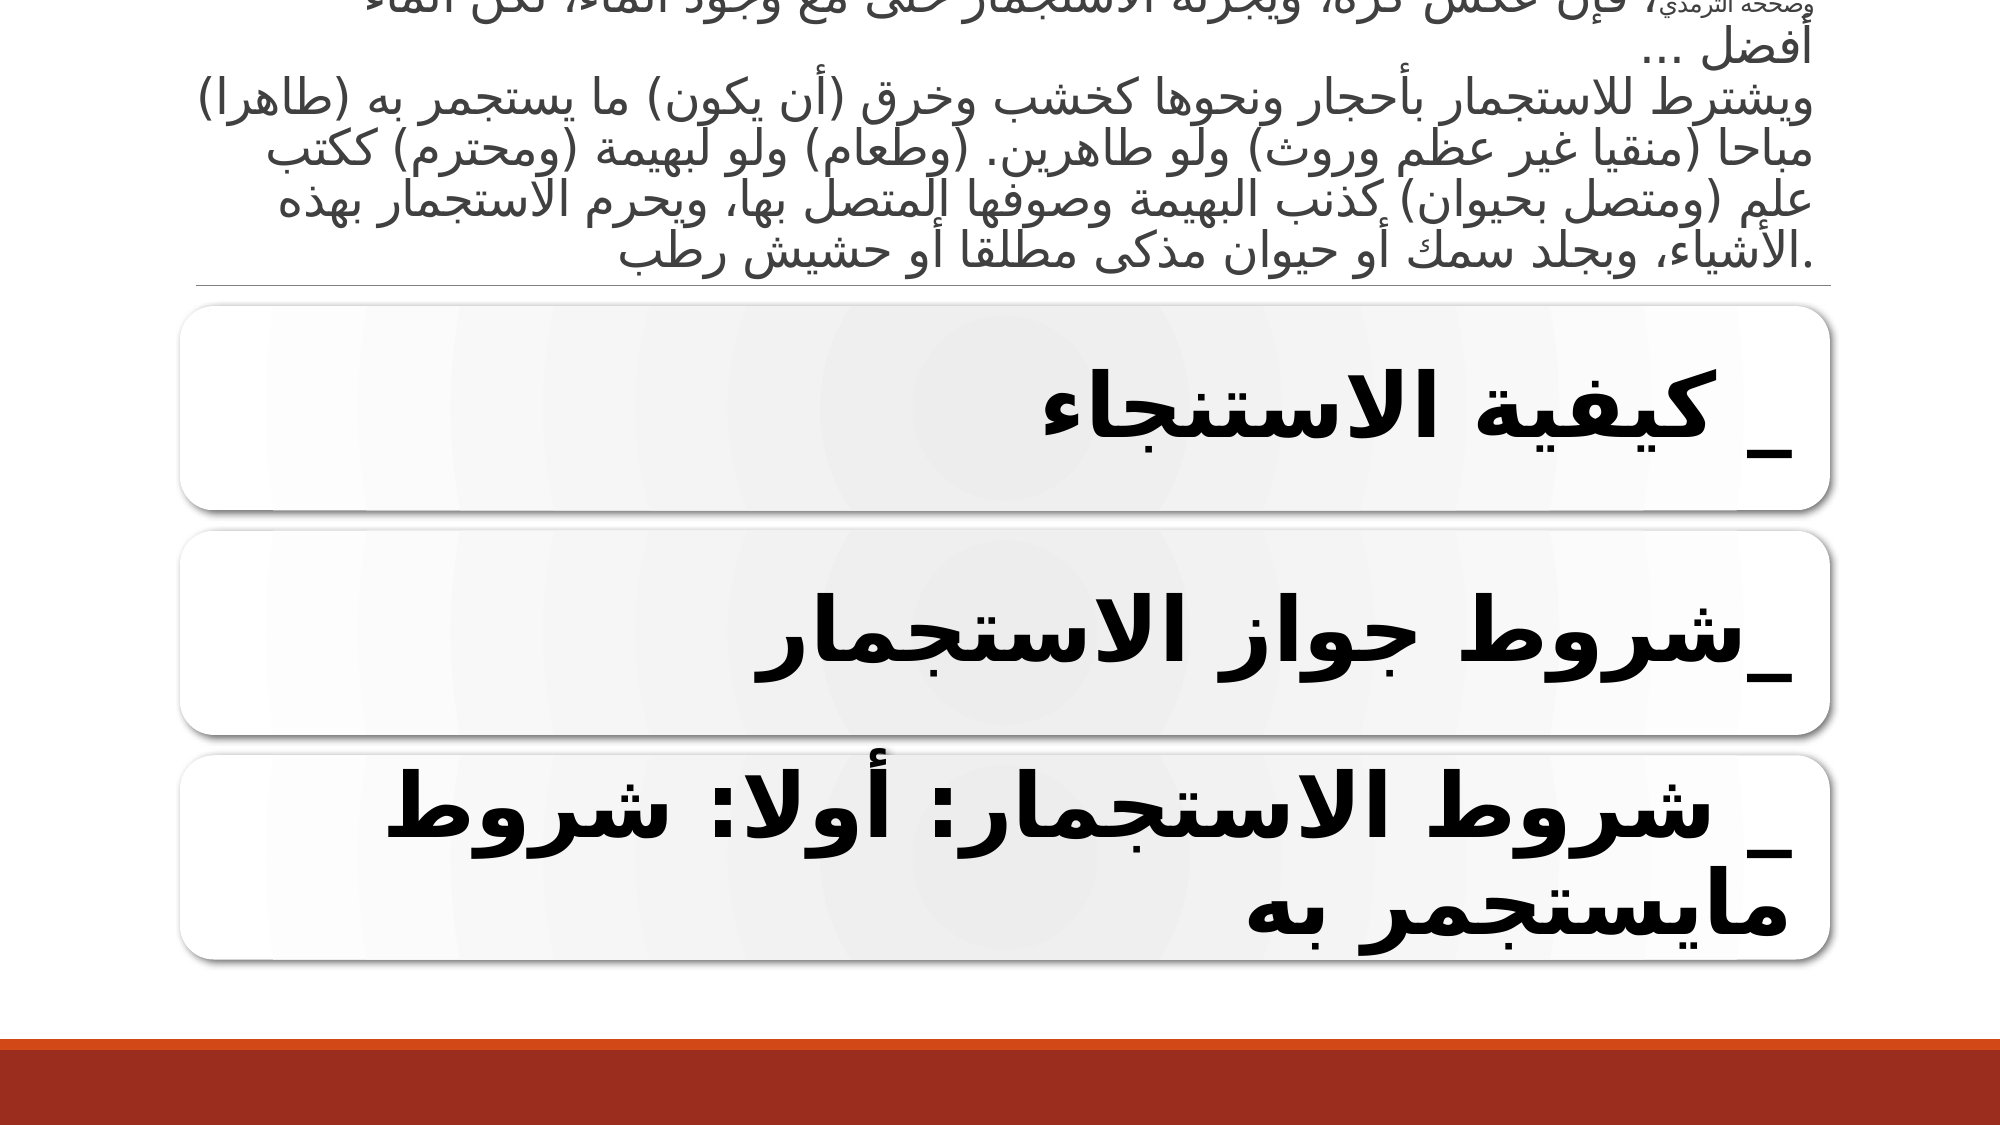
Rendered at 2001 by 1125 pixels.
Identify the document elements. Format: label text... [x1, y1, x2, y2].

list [179, 302, 1831, 964]
title (ويستجمر) بحجر أو نحوه، (ثم يستنجي بالماء) لفعله صلى الله عليه وسلم رواه أحمد وغيره من حديث عائشة وصححه الترمذي، فإن عكس كره، ويجزئه الاستجمار حتى مع وجود الماء، لكن الماء أفضل ... ويشترط للاستجمار بأحجار ونحوها كخشب وخرق (أن يكون) ما يستجمر به (طاهرا) مباحا (منقيا غير عظم وروث) ولو طاهرين. (وطعام) ولو لبهيمة (ومحترم) ككتب علم (ومتصل بحيوان) كذنب البهيمة وصوفها المتصل بها، ويحرم الاستجمار بهذه الأشياء، وبجلد سمك أو حيوان مذكى مطلقا أو حشيش رطب. [179, 11, 1830, 285]
